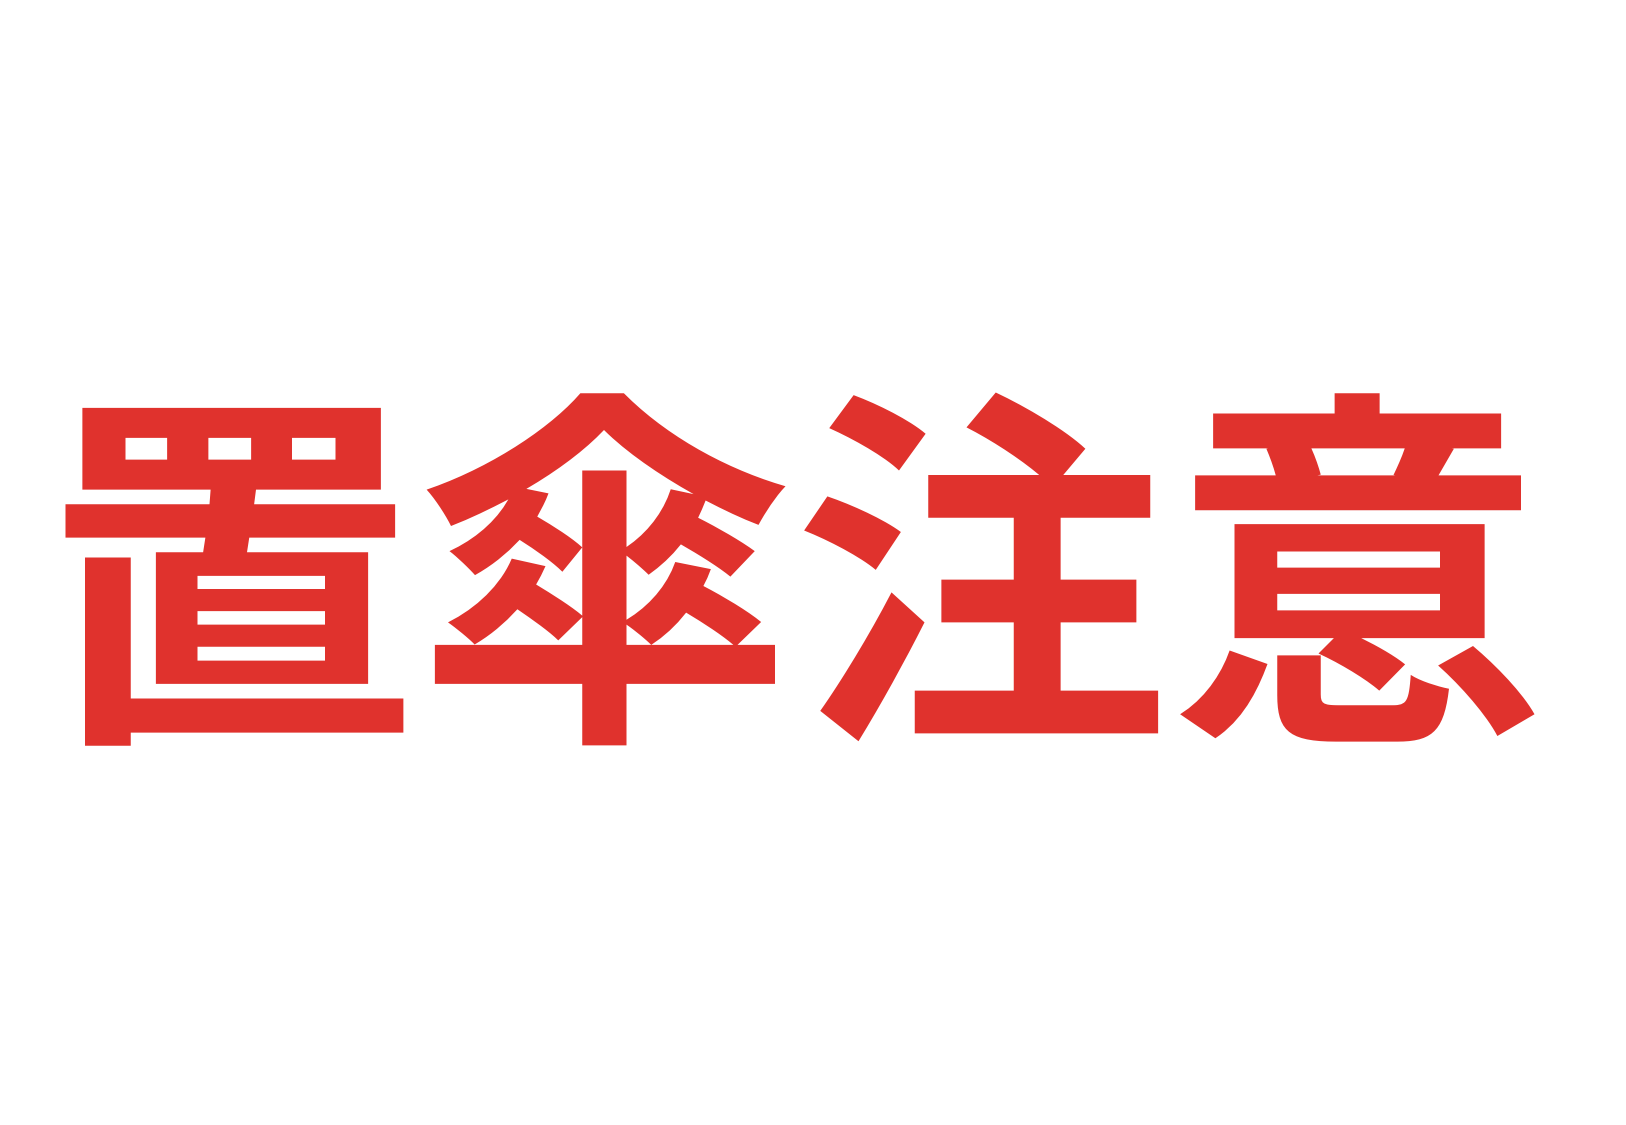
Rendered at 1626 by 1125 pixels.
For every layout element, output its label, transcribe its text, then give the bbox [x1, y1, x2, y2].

text_box 置傘注意 [21, 330, 1569, 796]
